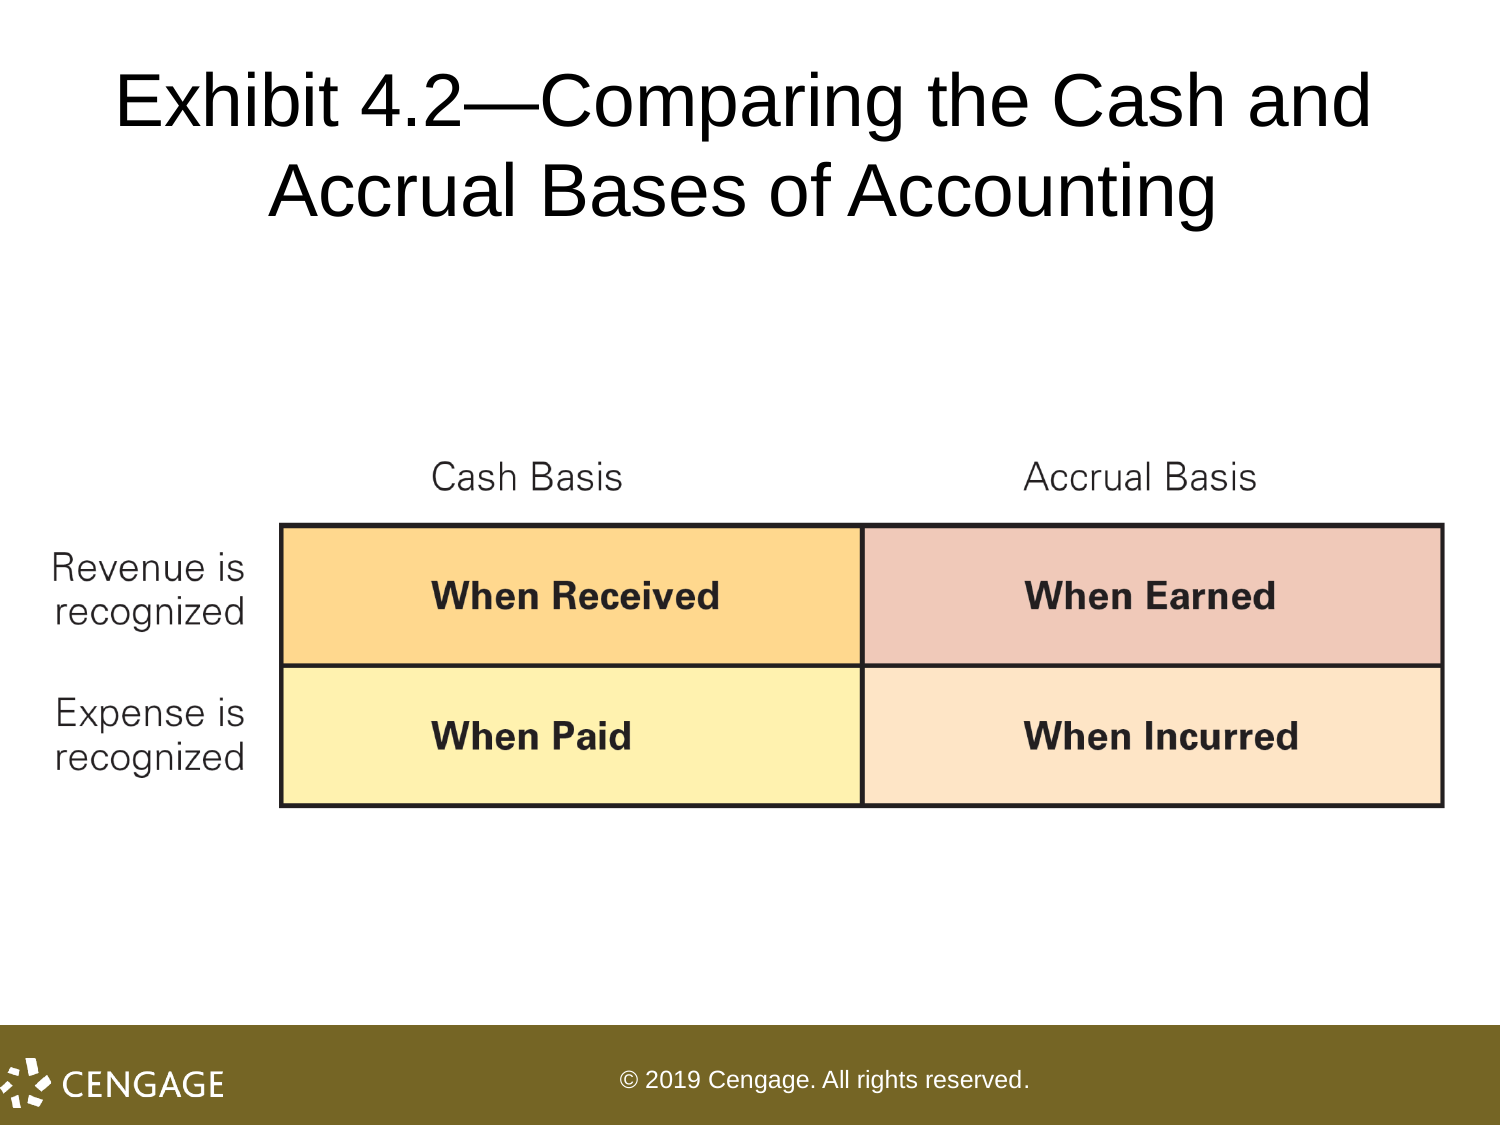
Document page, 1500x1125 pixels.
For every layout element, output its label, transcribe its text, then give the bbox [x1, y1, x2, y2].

picture [48, 449, 1452, 813]
picture [0, 1058, 223, 1108]
title Exhibit 4.2—Comparing the Cash and Accrual Bases of Accounting [51, 48, 1437, 234]
